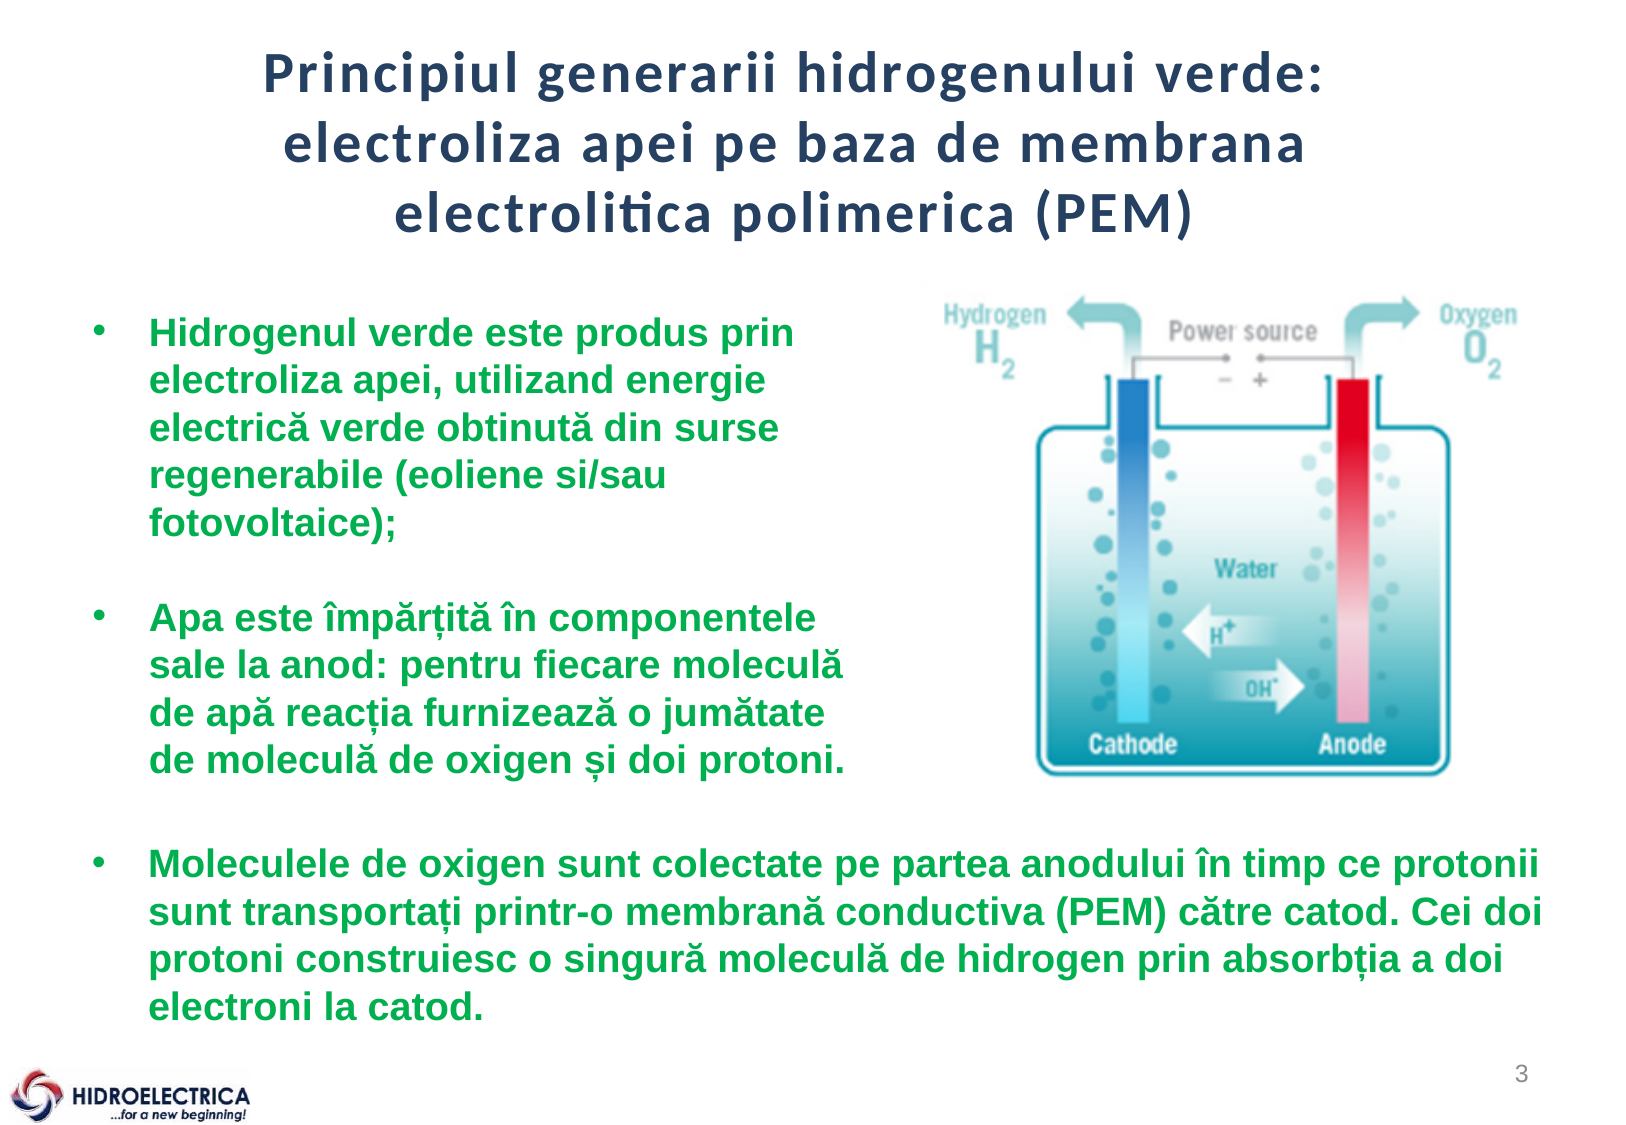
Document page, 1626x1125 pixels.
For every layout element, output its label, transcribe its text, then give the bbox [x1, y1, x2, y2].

picture [918, 280, 1544, 795]
slide_number 2 [1164, 1042, 1544, 1103]
text_box Moleculele de oxigen sunt colectate pe partea anodului în timp ce protonii sunt transportați printr-o membrană conductiva (PEM) către catod. Cei doi protoni construiesc o singură moleculă de hidrogen prin absorbția a doi electroni la catod. [77, 831, 1578, 1036]
text_box Principiul generarii hidrogenului verde: electroliza apei pe baza de membrana electrolitica polimerica (PEM) [12, 36, 1578, 312]
picture [9, 1067, 250, 1123]
text_box Hidrogenul verde este produs prin electroliza apei, utilizand energie electrică verde obtinută din surse regenerabile (eoliene si/sau fotovoltaice); Apa este împărțită în componentele sale la anod: pentru fiecare moleculă de apă reacția furnizează o jumătate de moleculă de oxigen și doi protoni. [77, 299, 866, 789]
